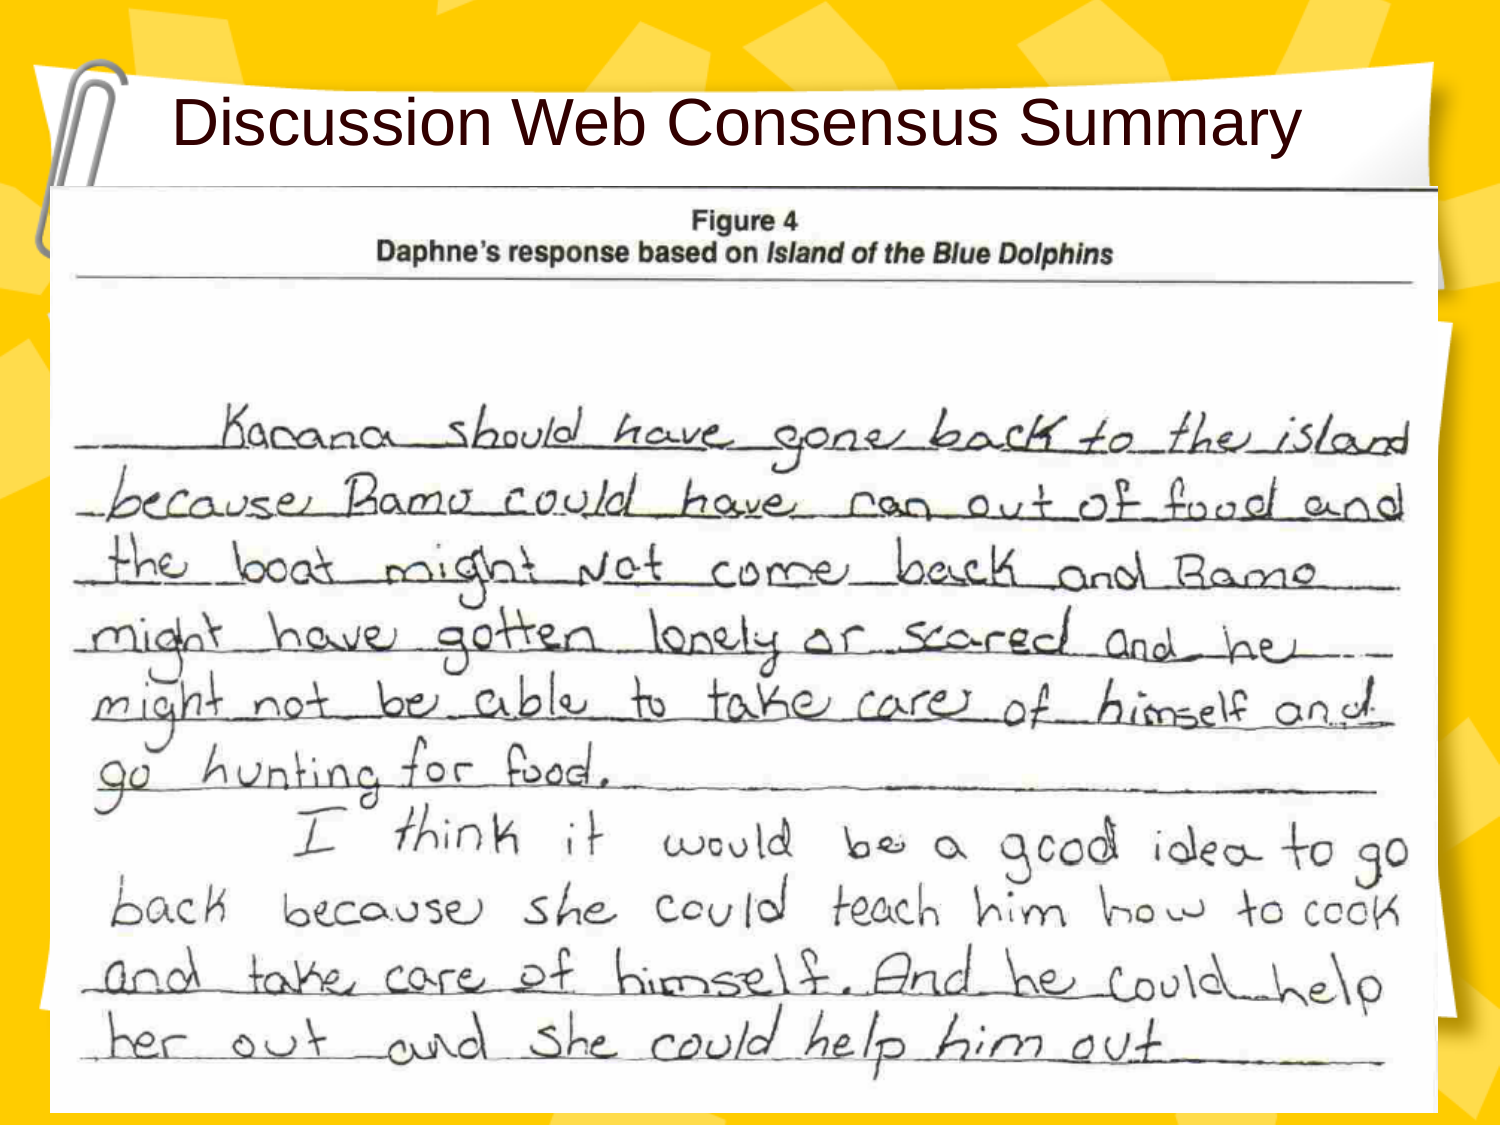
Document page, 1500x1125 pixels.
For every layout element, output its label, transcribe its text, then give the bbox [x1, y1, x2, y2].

title Discussion Web Consensus Summary [99, 24, 1376, 185]
picture [0, 0, 1500, 1125]
